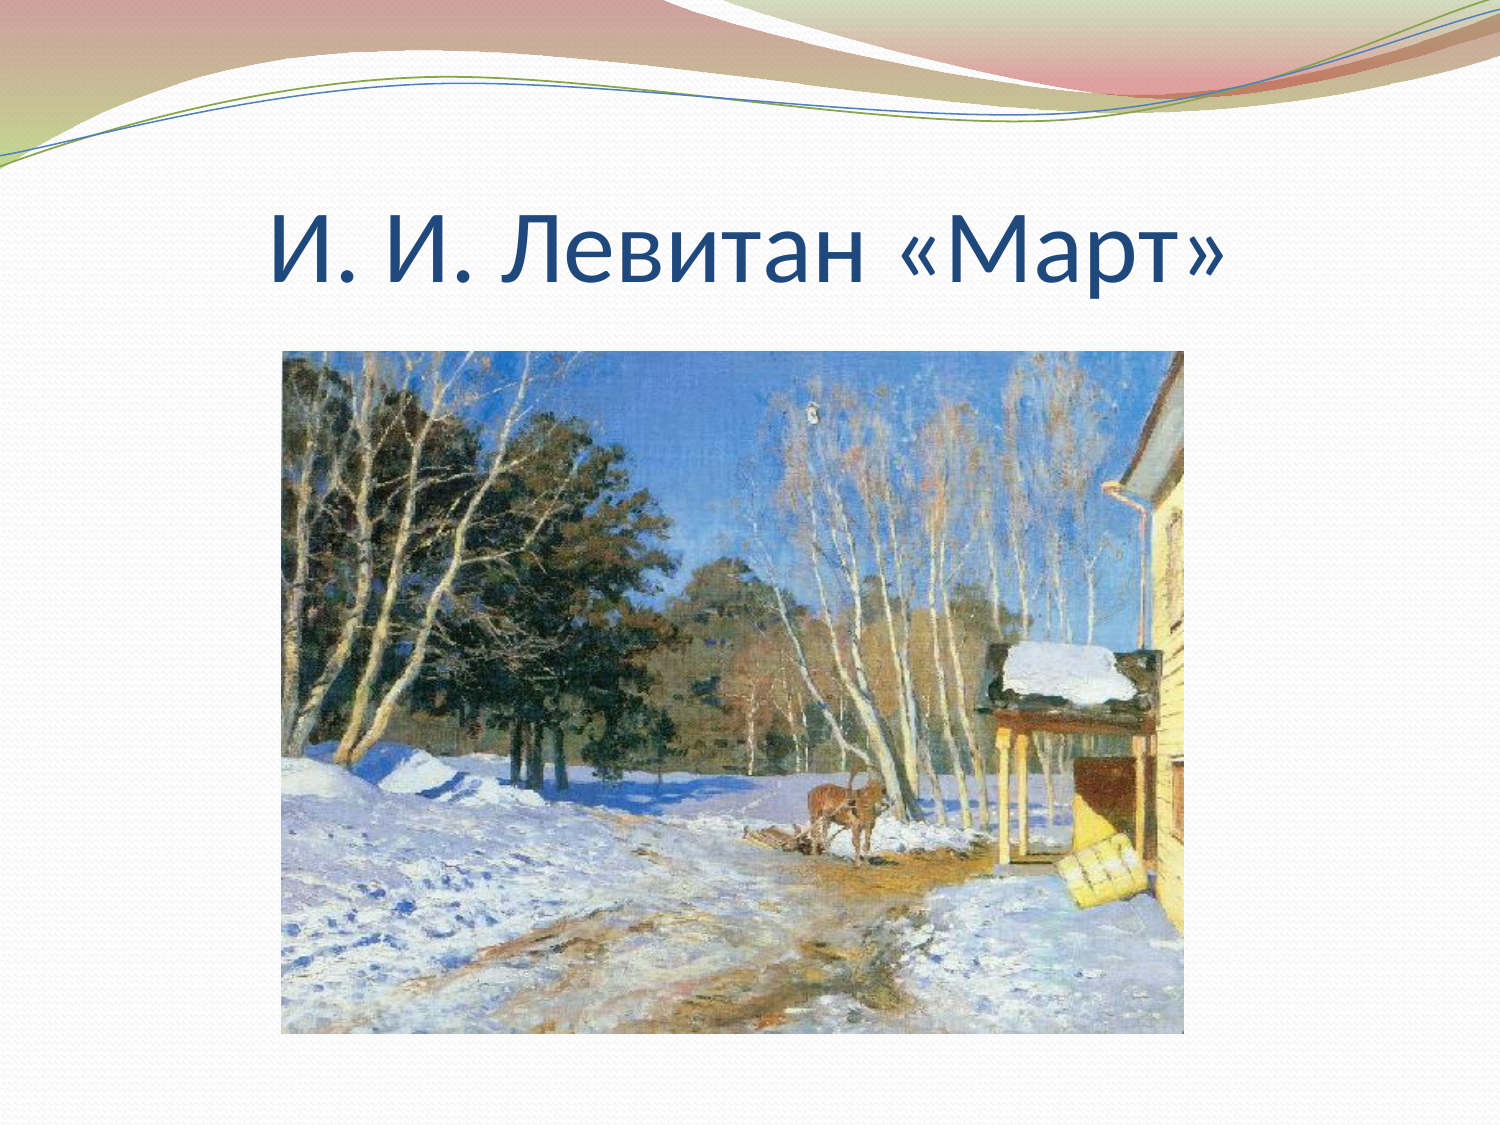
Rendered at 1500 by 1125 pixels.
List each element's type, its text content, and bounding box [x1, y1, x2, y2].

title И. И. Левитан «Март» [75, 115, 1425, 303]
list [280, 351, 1184, 1034]
